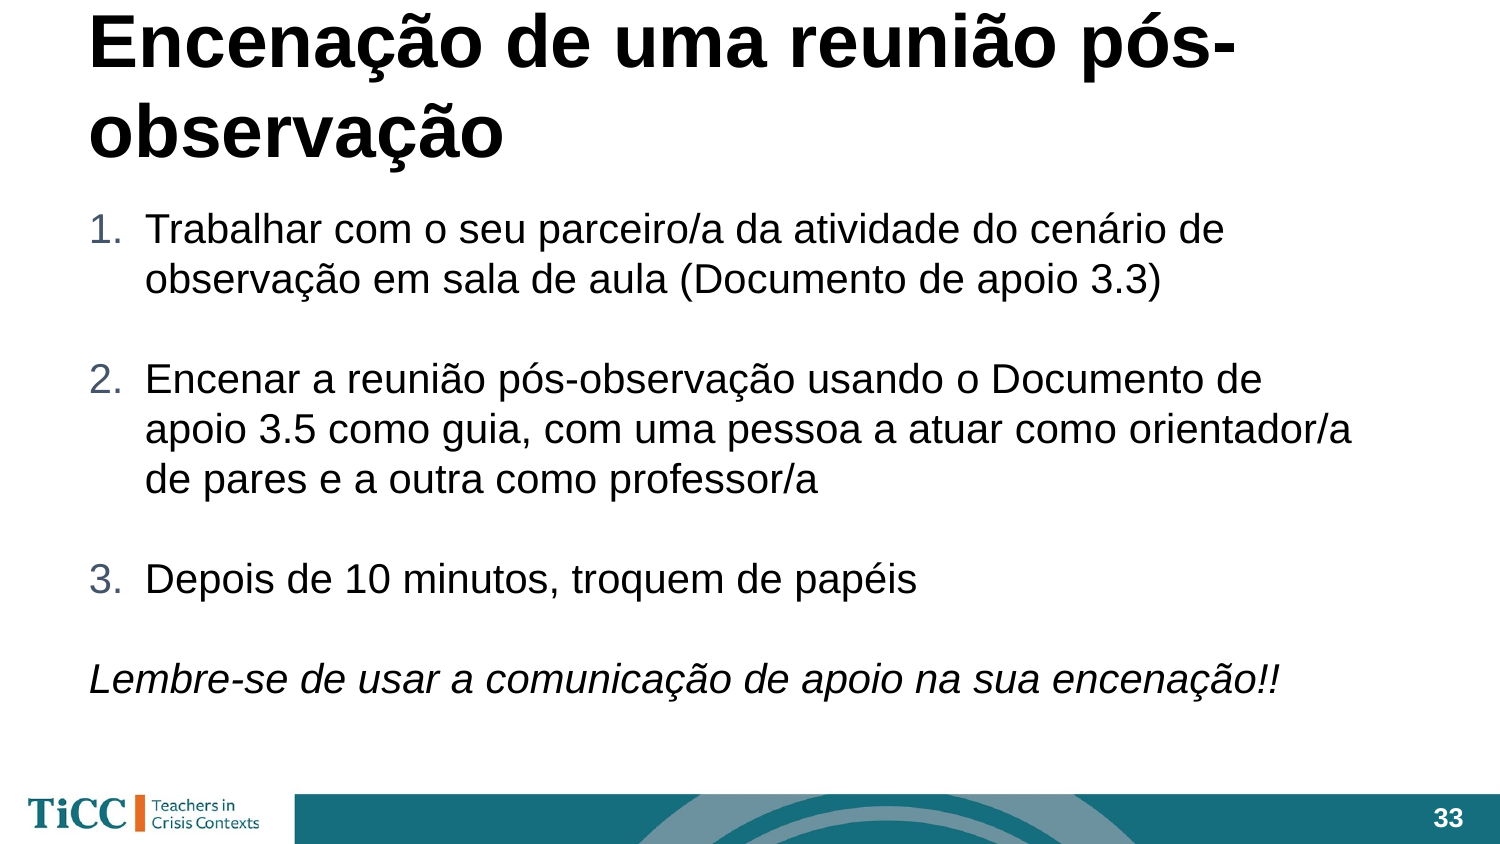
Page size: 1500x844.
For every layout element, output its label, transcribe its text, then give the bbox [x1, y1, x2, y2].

picture [0, 0, 1500, 844]
title Encenação de uma reunião pós-observação [73, 0, 1424, 186]
slide_number ‹#› [1388, 784, 1479, 844]
list Trabalhar com o seu parceiro/a da atividade do cenário de observação em sala de aula (Documento de apoio 3.3) Encenar a reunião pós-observação usando o Documento de apoio 3.5 como guia, com uma pessoa a atuar como orientador/a de pares e a outra como professor/a Depois de 10 minutos, troquem de papéis Lembre-se de usar a comunicação de apoio na sua encenação!! [73, 186, 1424, 756]
